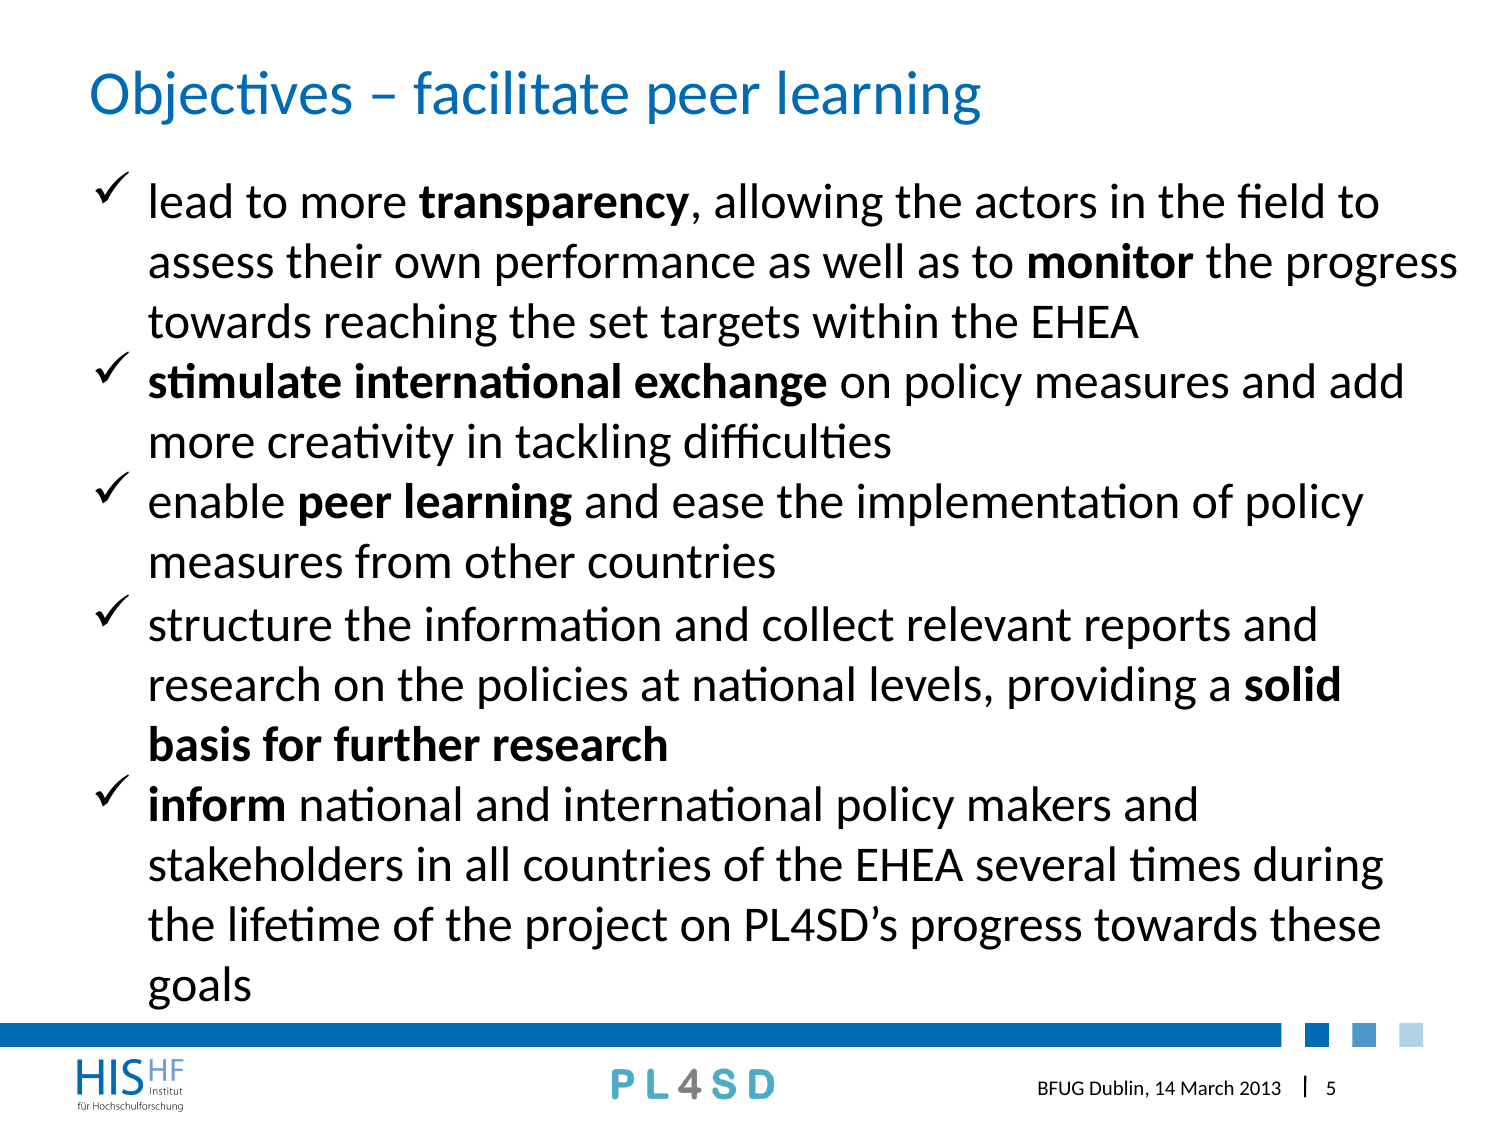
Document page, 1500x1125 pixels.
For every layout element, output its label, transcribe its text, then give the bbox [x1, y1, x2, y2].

title Objectives – facilitate peer learning [75, 45, 1425, 149]
text_box structure the information and collect relevant reports and research on the policies at national levels, providing a solid basis for further research inform national and international policy makers and stakeholders in all countries of the EHEA several times during the lifetime of the project on PL4SD’s progress towards these goals [76, 583, 1459, 1019]
picture [584, 1046, 810, 1125]
picture [76, 1058, 184, 1113]
text_box lead to more transparency, allowing the actors in the field to assess their own performance as well as to monitor the progress towards reaching the set targets within the EHEA stimulate international exchange on policy measures and add more creativity in tackling difficulties enable peer learning and ease the implementation of policy measures from other countries [76, 161, 1483, 596]
